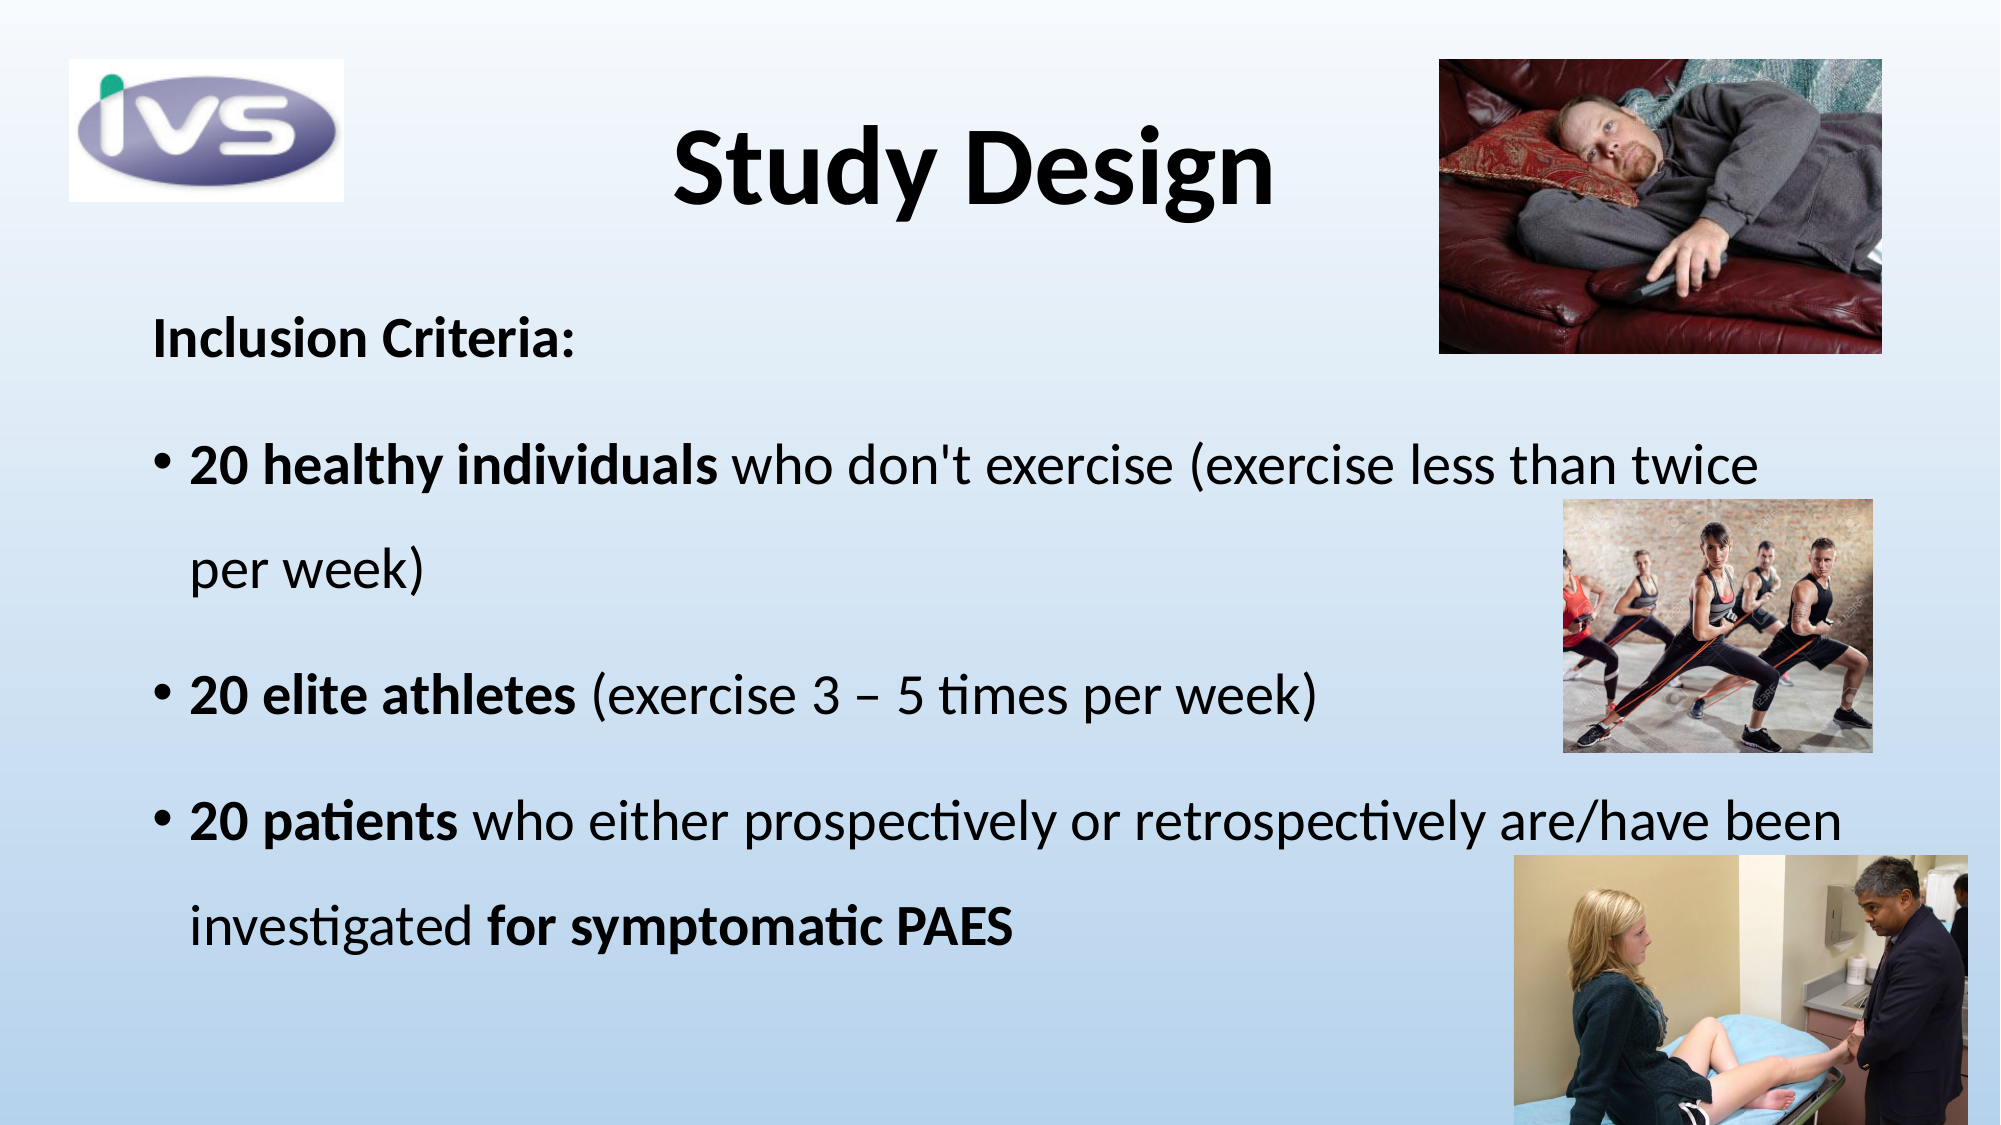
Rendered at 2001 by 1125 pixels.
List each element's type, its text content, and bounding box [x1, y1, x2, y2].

title Study Design [112, 59, 1439, 278]
picture [69, 59, 345, 203]
picture [1513, 855, 1968, 1125]
list Inclusion Criteria: 20 healthy individuals who don't exercise (exercise less than twice per week) 20 elite athletes (exercise 3 – 5 times per week) 20 patients who either prospectively or retrospectively are/have been investigated for symptomatic PAES [137, 299, 1863, 1014]
picture [1439, 59, 1882, 354]
picture [1563, 499, 1873, 753]
